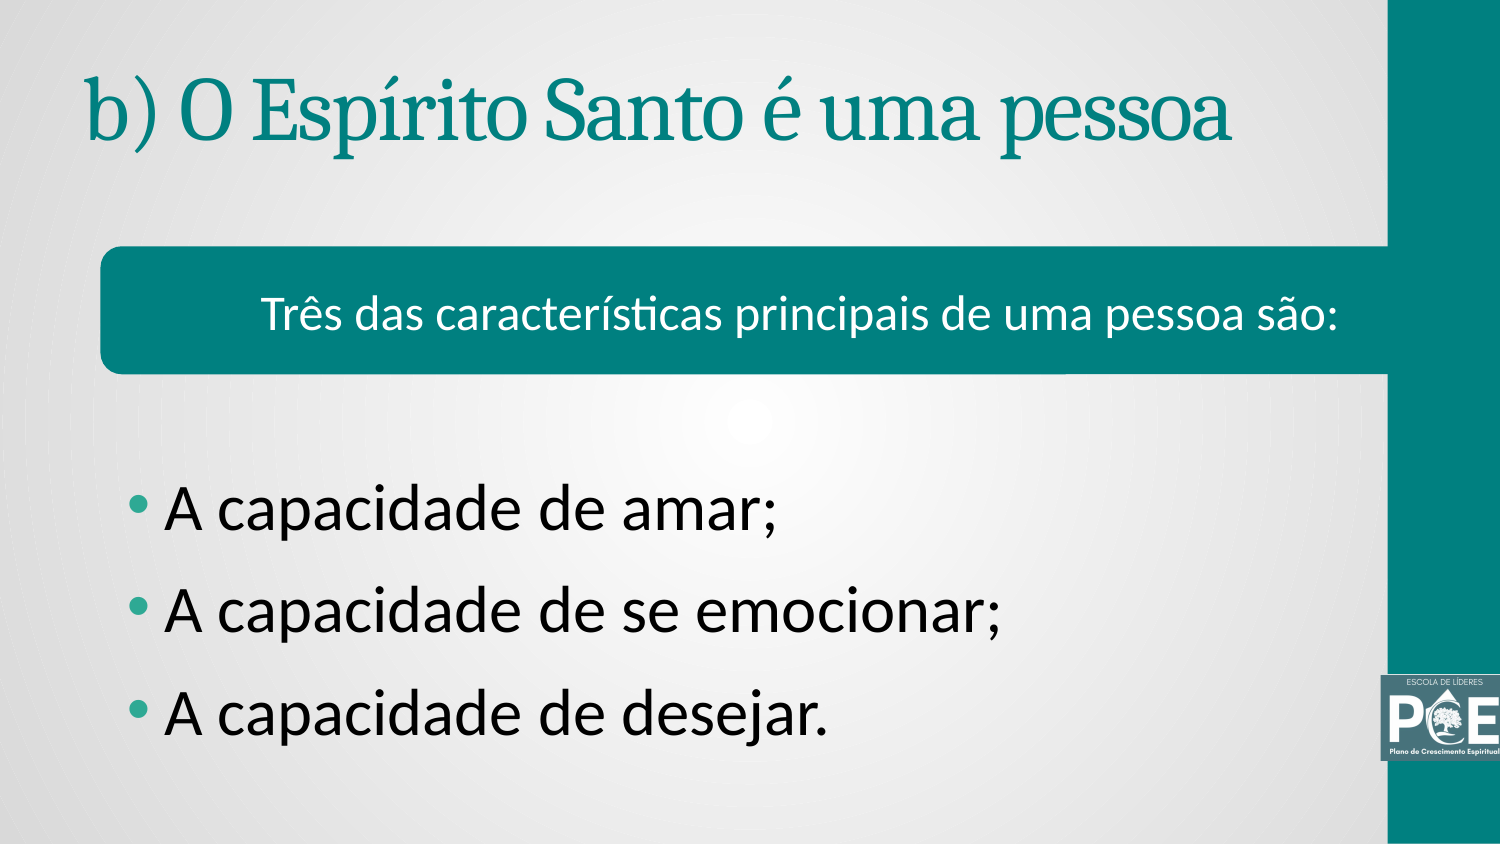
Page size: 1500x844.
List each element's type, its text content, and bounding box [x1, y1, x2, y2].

title b) O Espírito Santo é uma pessoa [74, 33, 1326, 175]
picture [1439, 674, 1500, 761]
list A capacidade de amar; A capacidade de se emocionar; A capacidade de desejar. [99, 421, 1439, 783]
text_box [100, 245, 1500, 375]
